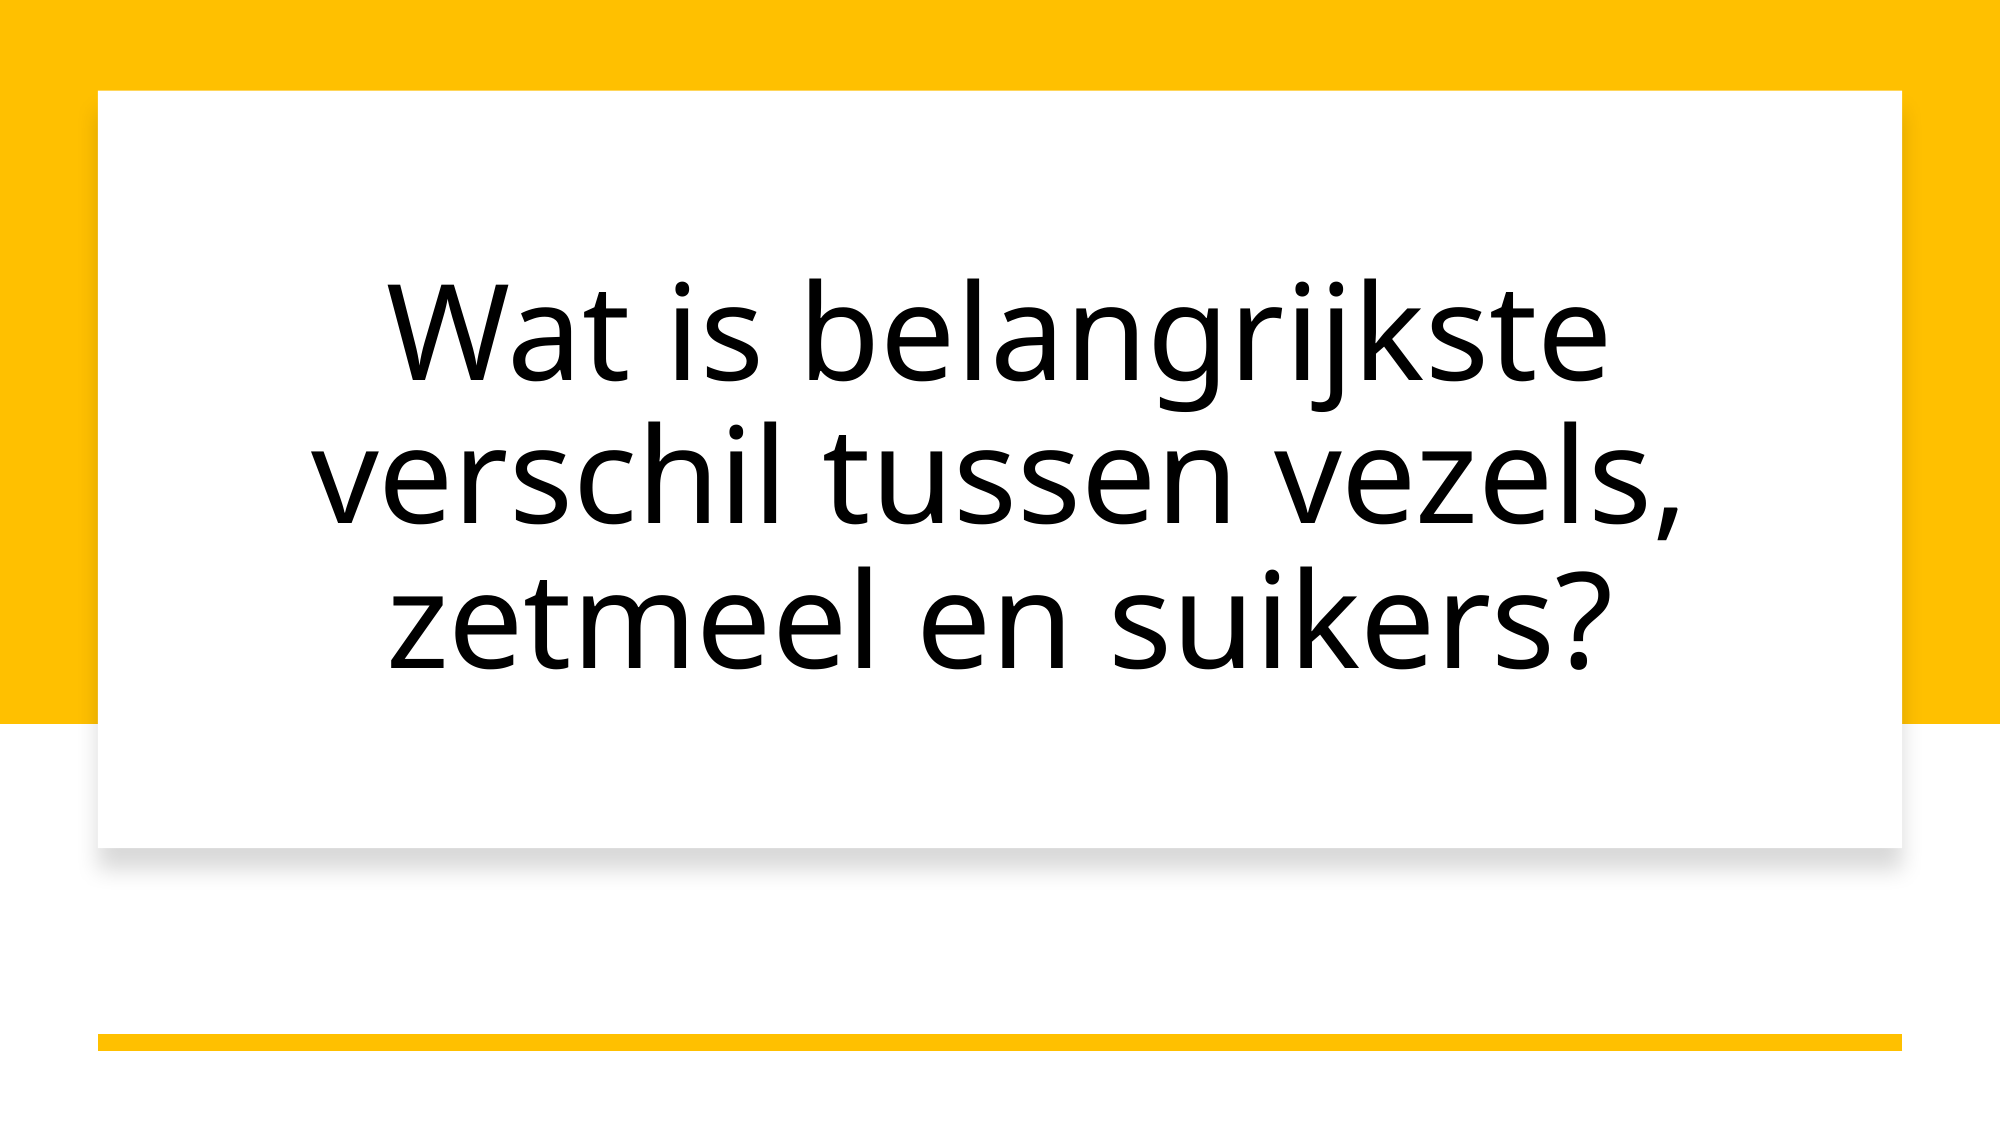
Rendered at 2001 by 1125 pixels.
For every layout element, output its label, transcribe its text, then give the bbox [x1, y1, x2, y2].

text_box [0, 0, 2000, 725]
text_box [97, 89, 1903, 849]
text_box [0, 725, 2000, 1125]
title Wat is belangrijkste verschil tussen vezels, zetmeel en suikers? [249, 212, 1750, 750]
